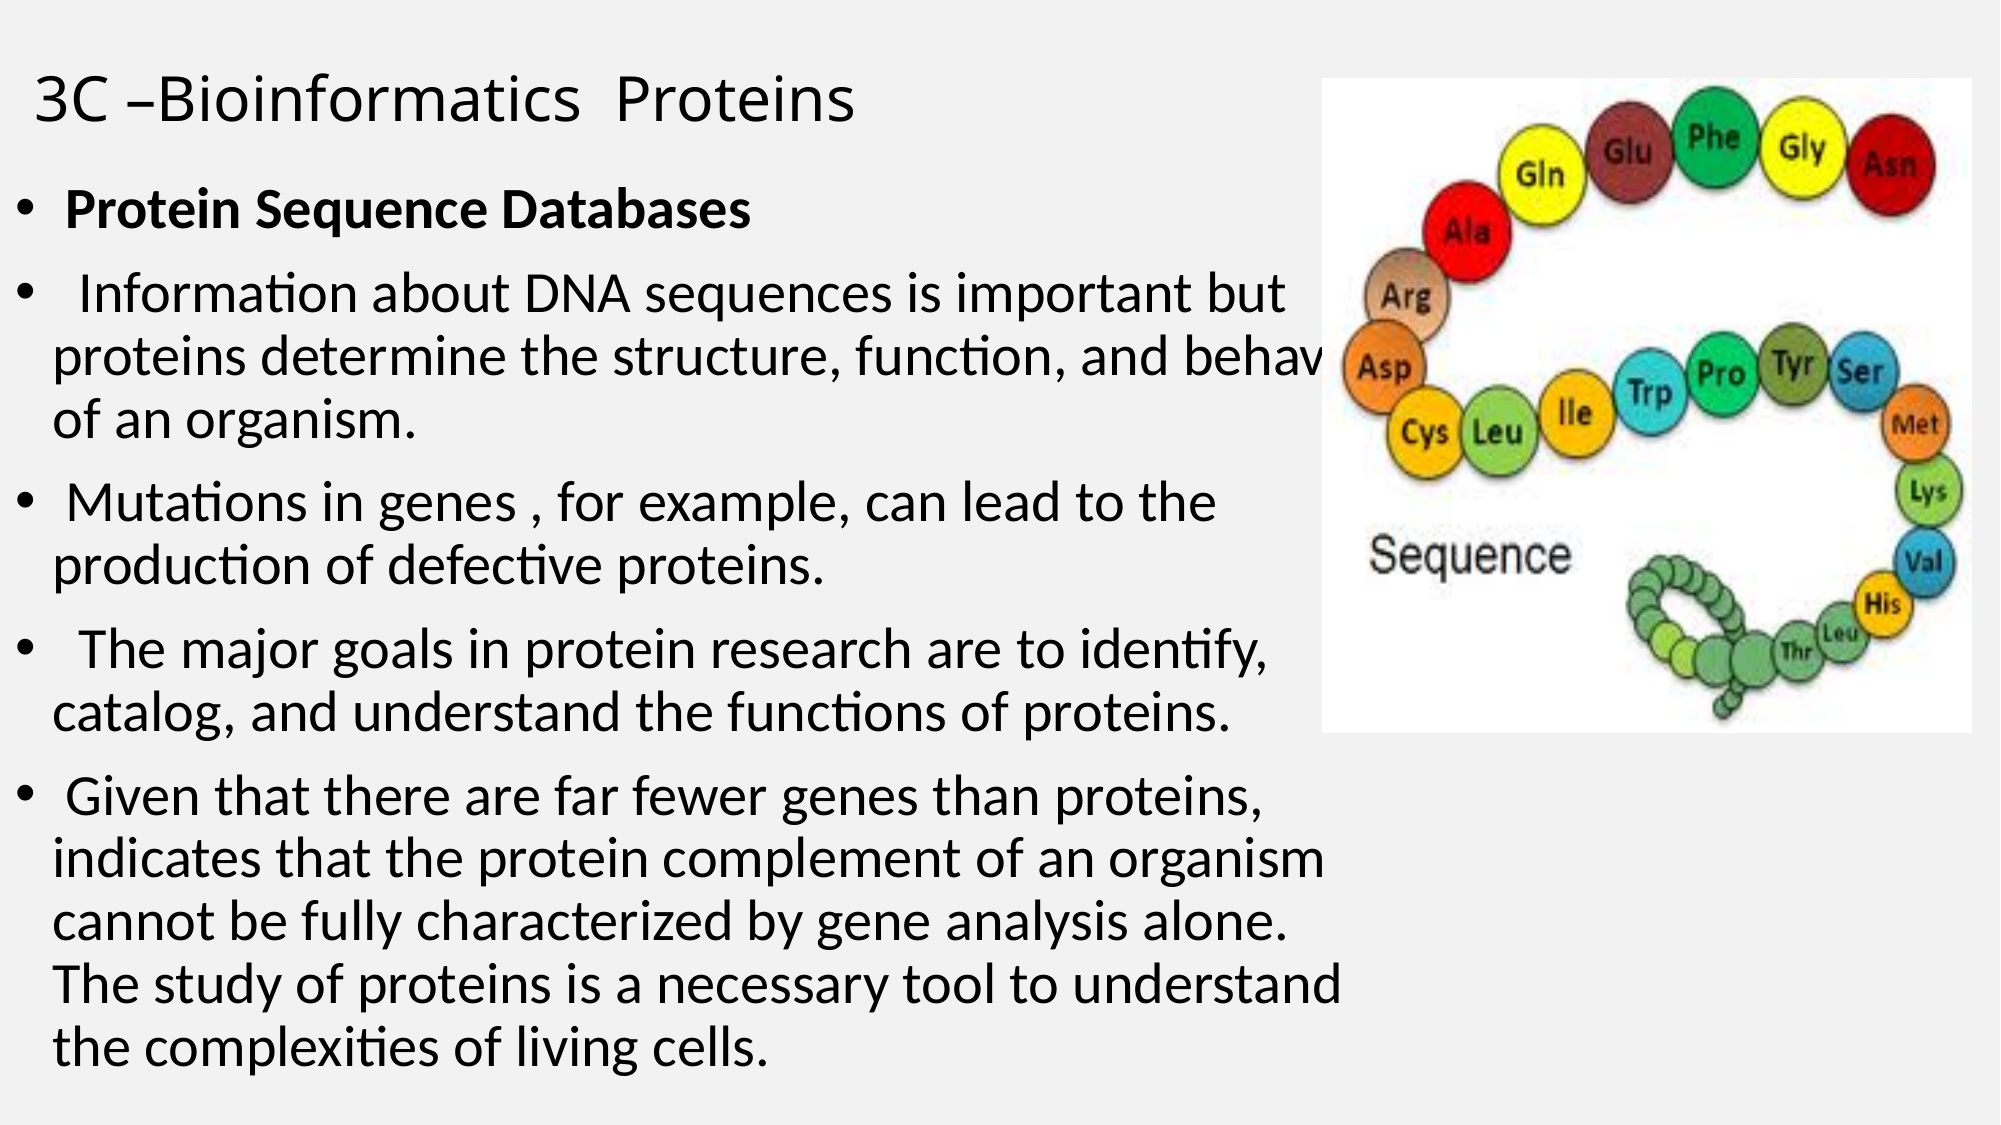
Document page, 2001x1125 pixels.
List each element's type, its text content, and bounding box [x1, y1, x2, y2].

list Protein Sequence Databases Information about DNA sequences is important but proteins determine the structure, function, and behavior of an organism. Mutations in genes , for example, can lead to the production of defective proteins. The major goals in protein research are to identify, catalog, and understand the functions of proteins. Given that there are far fewer genes than proteins, indicates that the protein complement of an organism cannot be fully characterized by gene analysis alone. The study of proteins is a necessary tool to understand the complexities of living cells. [0, 171, 1409, 1125]
picture [1322, 78, 1972, 733]
title 3C –Bioinformatics Proteins [19, 59, 1863, 143]
